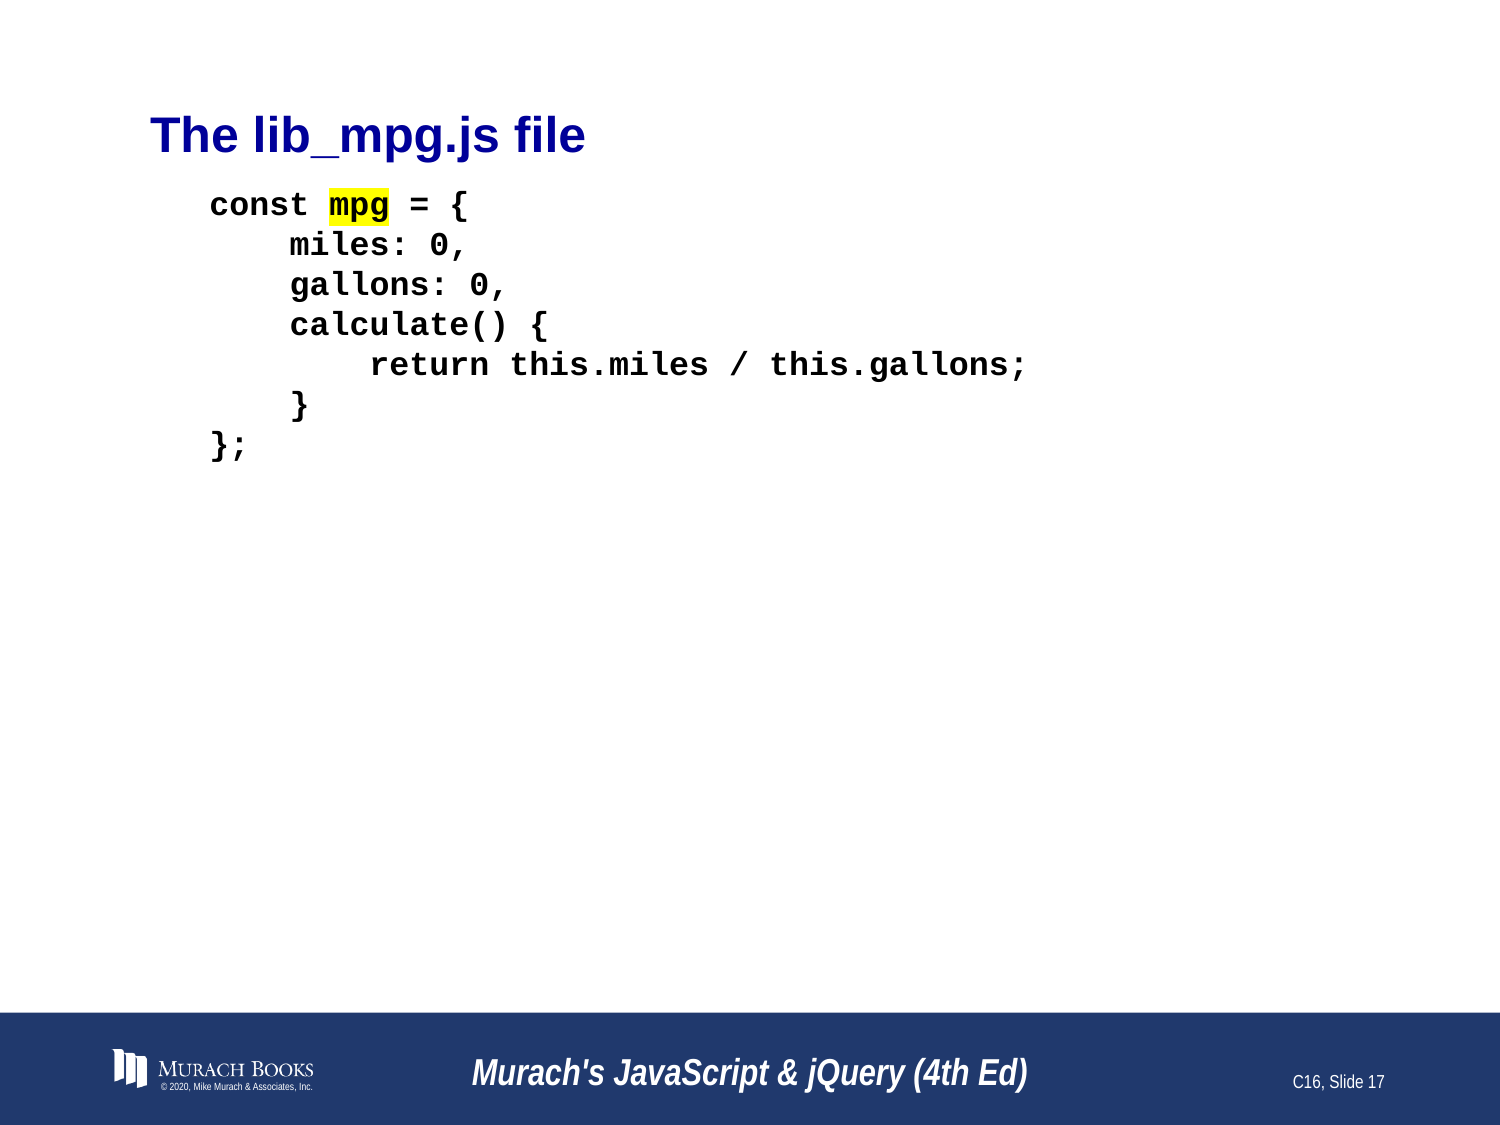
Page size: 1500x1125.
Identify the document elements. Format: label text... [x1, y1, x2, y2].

slide_number Murach's JavaScript & jQuery (4th Ed) [463, 1025, 1050, 1100]
footer © 2020, Mike Murach & Associates, Inc. [12, 1025, 463, 1100]
slide_number C16, Slide 17 [1087, 1025, 1400, 1100]
title The lib_mpg.js file [150, 102, 1350, 164]
list const mpg = { miles: 0, gallons: 0, calculate() { return this.miles / this.gallons; } }; [137, 174, 1350, 975]
